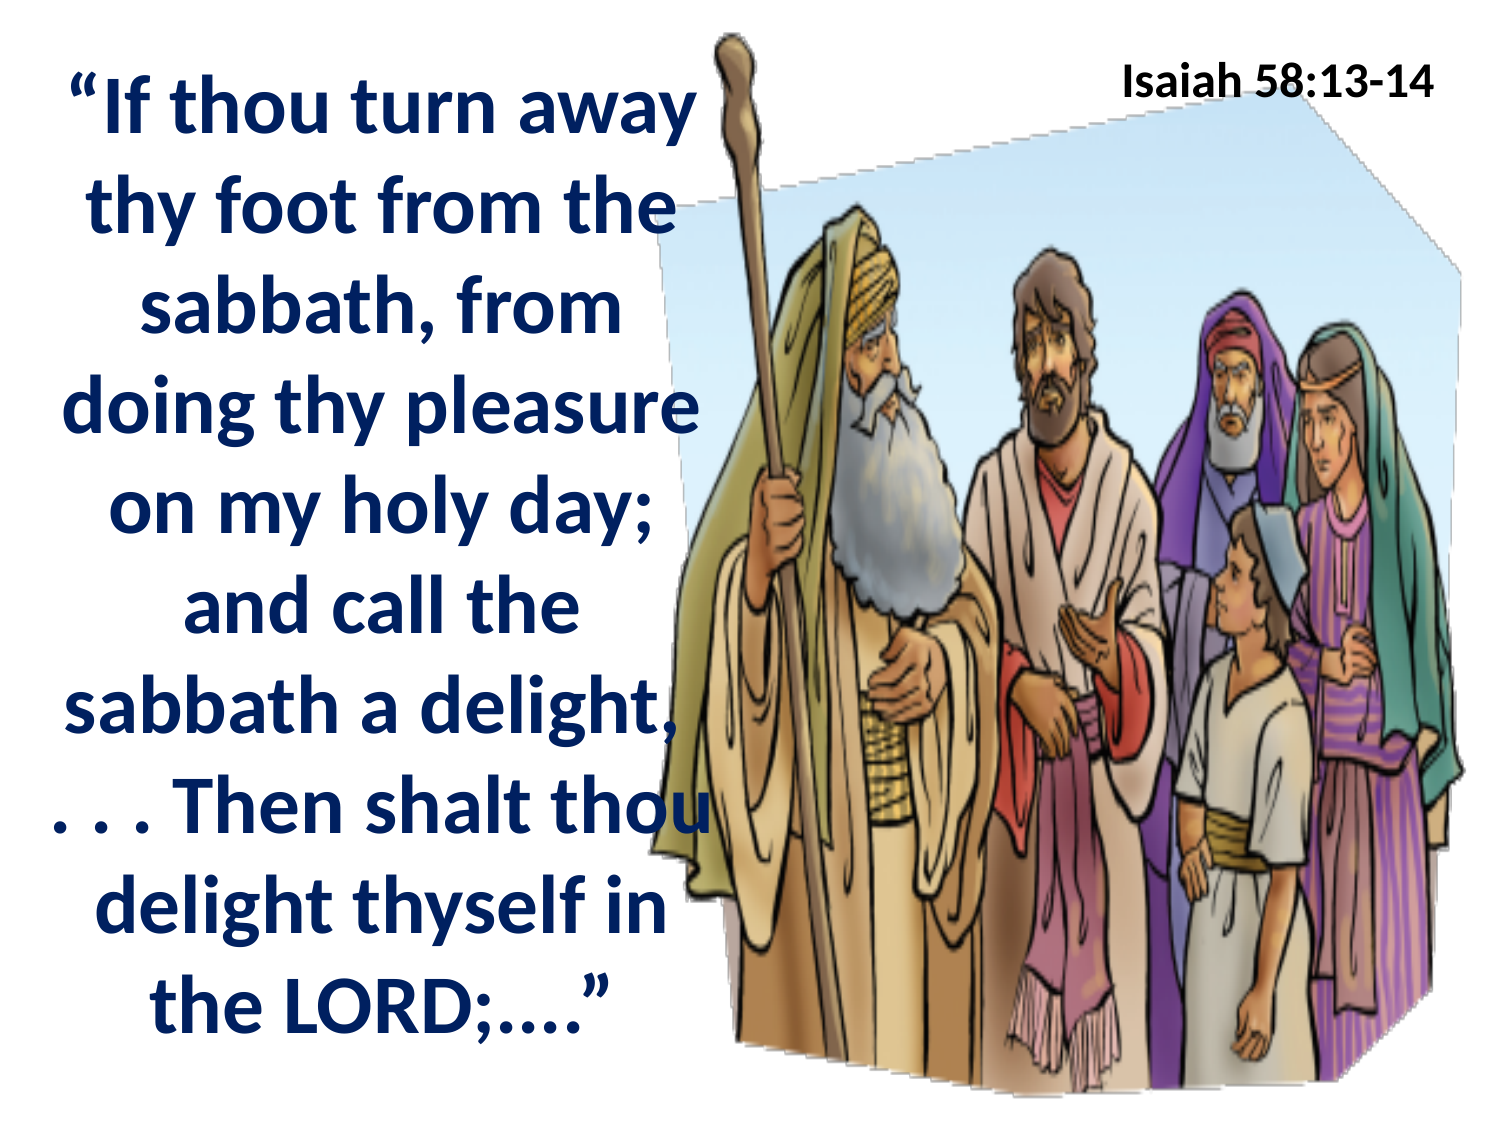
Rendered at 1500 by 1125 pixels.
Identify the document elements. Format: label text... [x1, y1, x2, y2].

picture [623, 0, 1492, 1118]
text_box “If thou turn away thy foot from the sabbath, from doing thy pleasure on my holy day; and call the sabbath a delight, . . . Then shalt thou delight thyself in the LORD;....” [29, 42, 618, 1058]
